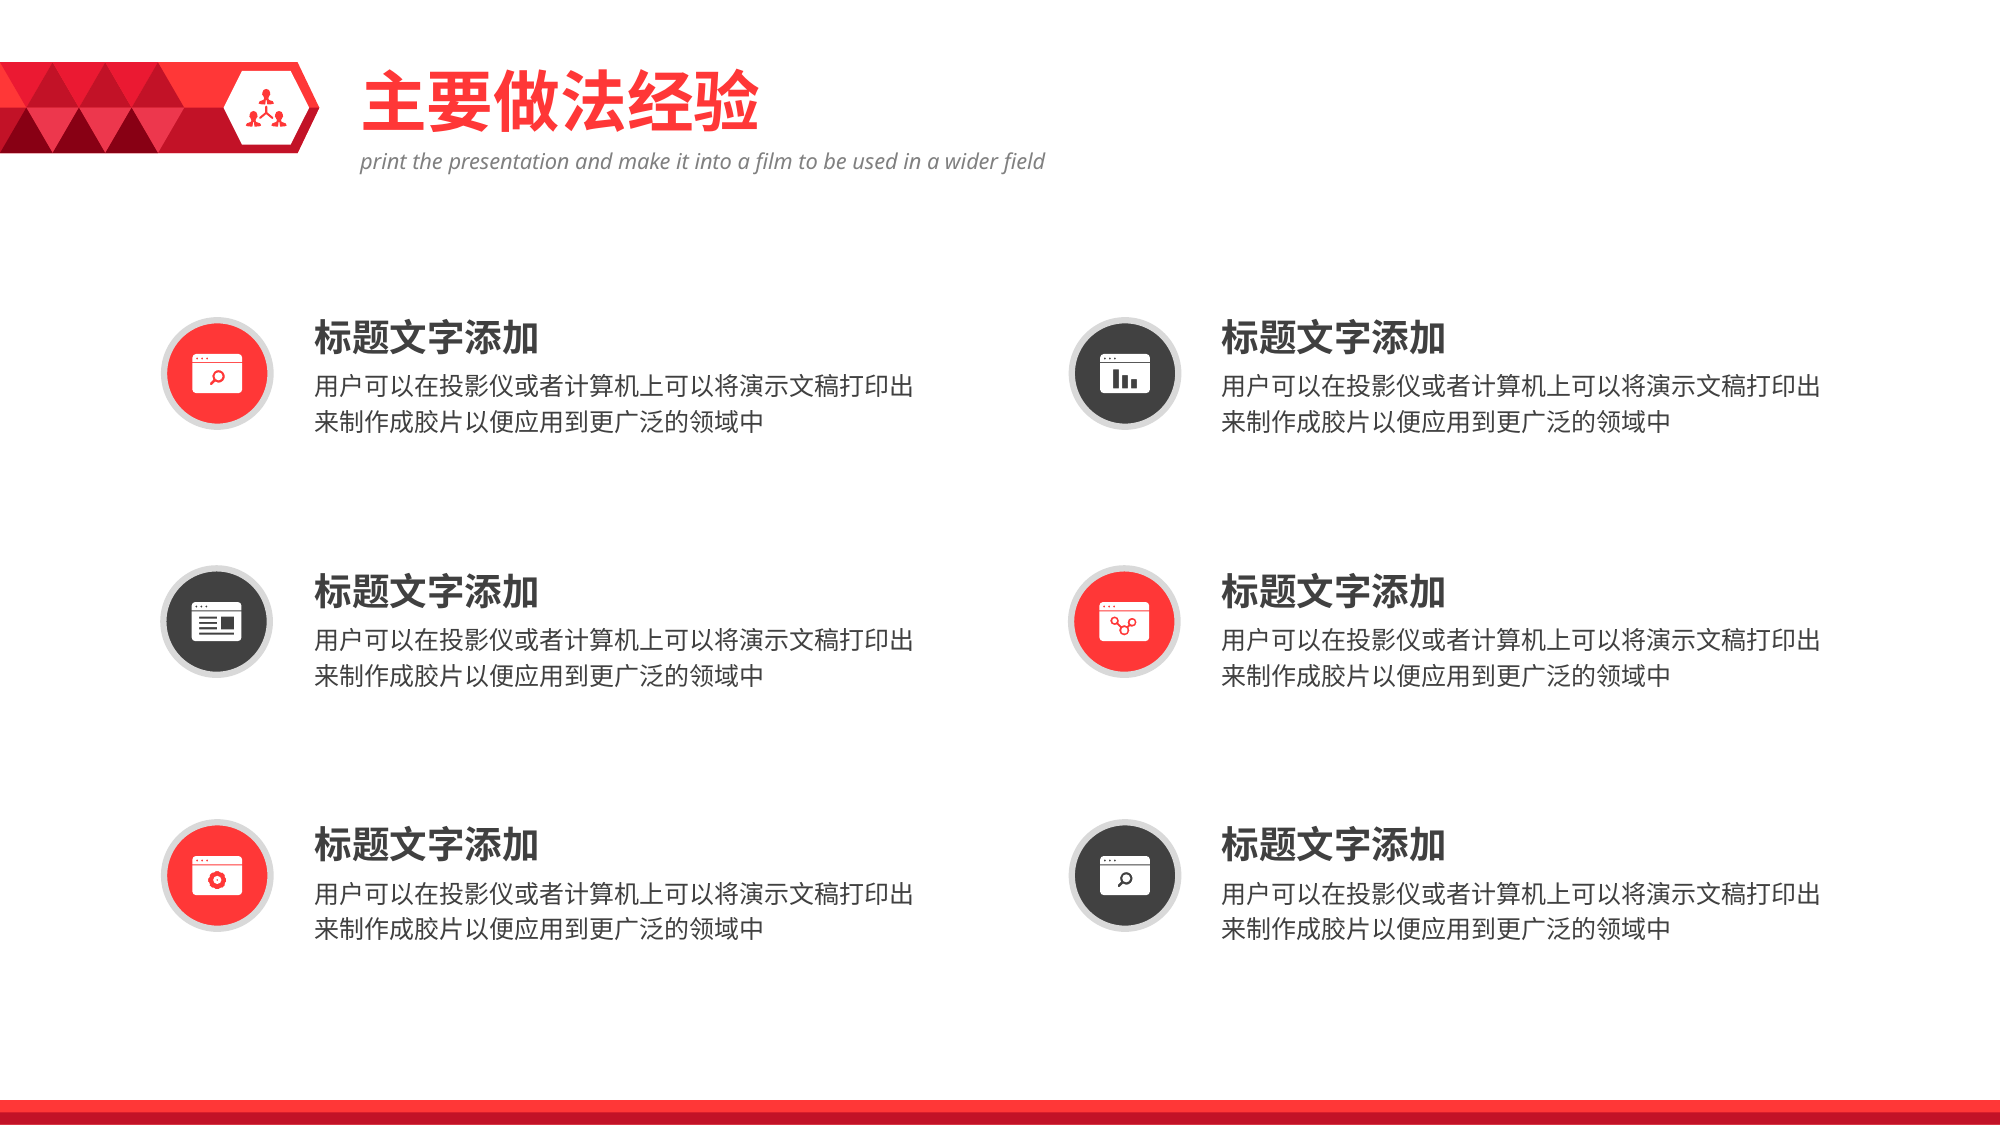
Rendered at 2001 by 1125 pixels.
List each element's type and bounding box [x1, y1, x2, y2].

text_box [1100, 856, 1150, 896]
text_box [299, 297, 950, 446]
text_box [1207, 297, 1857, 446]
text_box [1100, 354, 1150, 394]
text_box [299, 551, 950, 699]
text_box [191, 602, 242, 642]
text_box [1070, 821, 1180, 930]
text_box [1207, 804, 1857, 953]
text_box [299, 804, 950, 953]
text_box [163, 821, 272, 930]
text_box [1099, 602, 1150, 642]
text_box [192, 856, 243, 896]
text_box [1070, 319, 1180, 428]
text_box [345, 52, 1148, 180]
text_box [192, 354, 243, 394]
text_box [162, 567, 271, 676]
text_box [163, 319, 272, 428]
text_box [1070, 567, 1179, 676]
text_box [1207, 551, 1857, 699]
